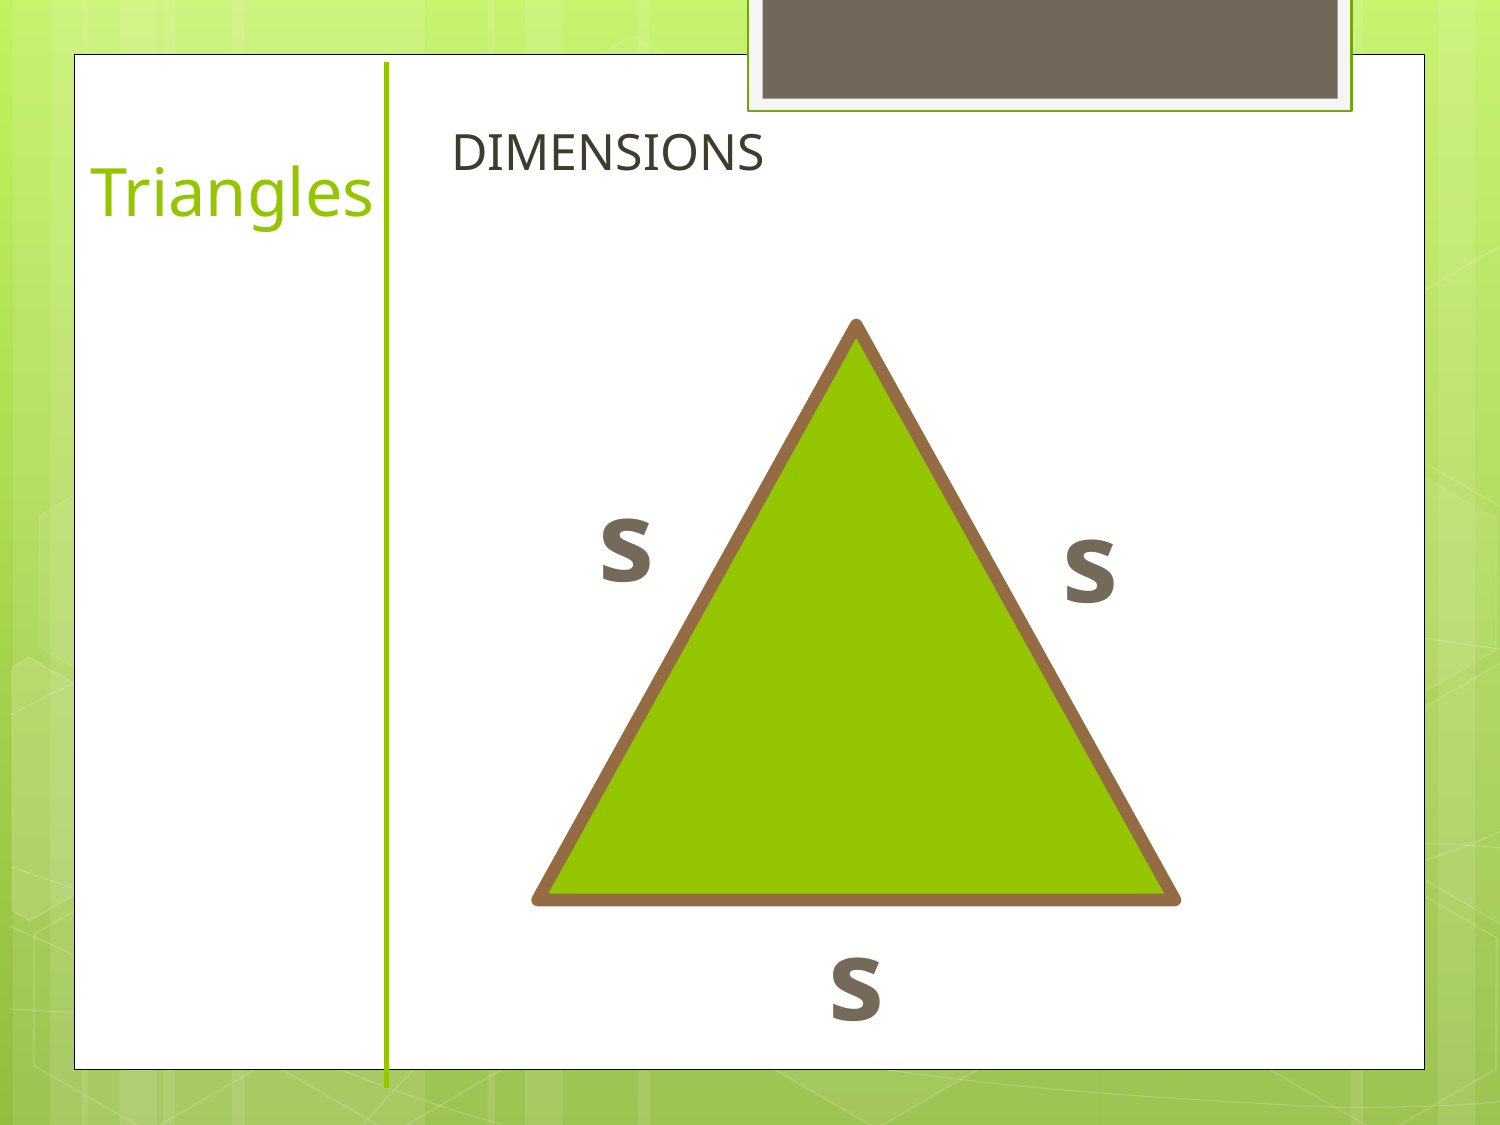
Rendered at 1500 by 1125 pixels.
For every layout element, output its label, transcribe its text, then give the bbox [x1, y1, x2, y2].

title Triangles [75, 137, 382, 238]
list DIMENSIONS [425, 112, 1425, 1063]
text_box s [583, 460, 670, 611]
text_box s [1047, 482, 1134, 633]
text_box s [813, 899, 900, 1050]
text_box [536, 323, 1177, 902]
title Triangles [390, 137, 400, 238]
